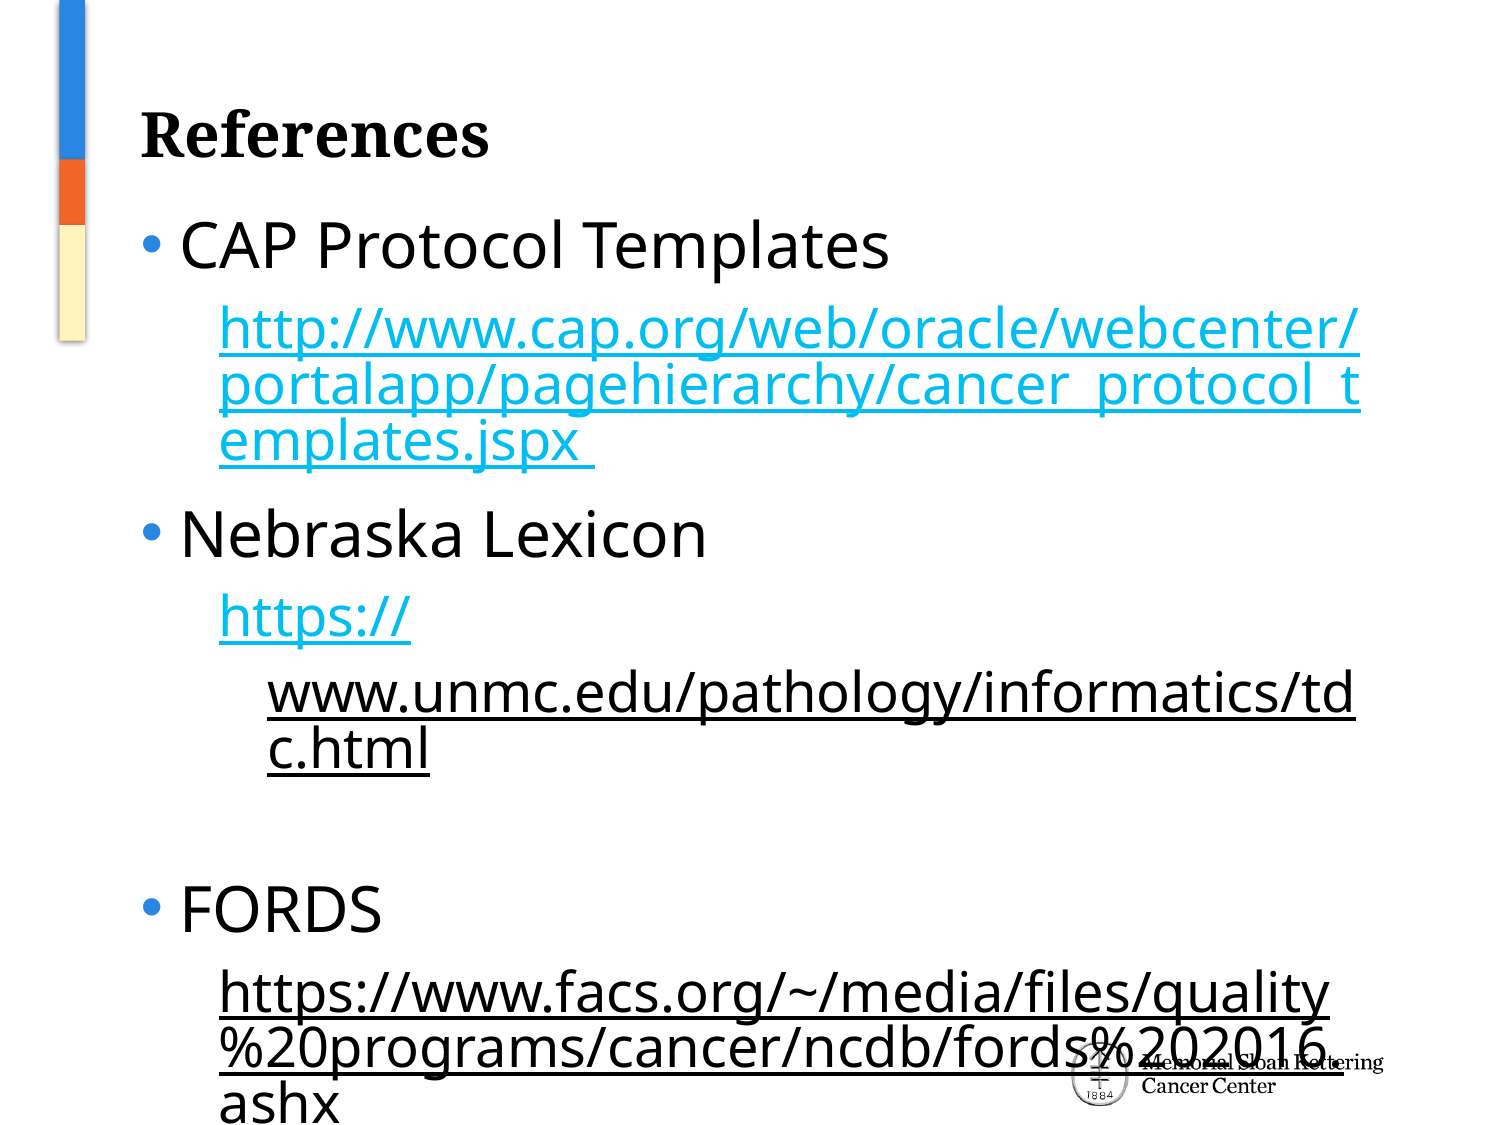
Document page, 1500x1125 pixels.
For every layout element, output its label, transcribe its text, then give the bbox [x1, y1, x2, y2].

title References [125, 48, 1386, 178]
list CAP Protocol Templates http://www.cap.org/web/oracle/webcenter/portalapp/pagehierarchy/cancer_protocol_templates.jspx Nebraska Lexicon https://www.unmc.edu/pathology/informatics/tdc.html FORDS https://www.facs.org/~/media/files/quality%20programs/cancer/ncdb/fords%202016.ashx [125, 197, 1386, 940]
